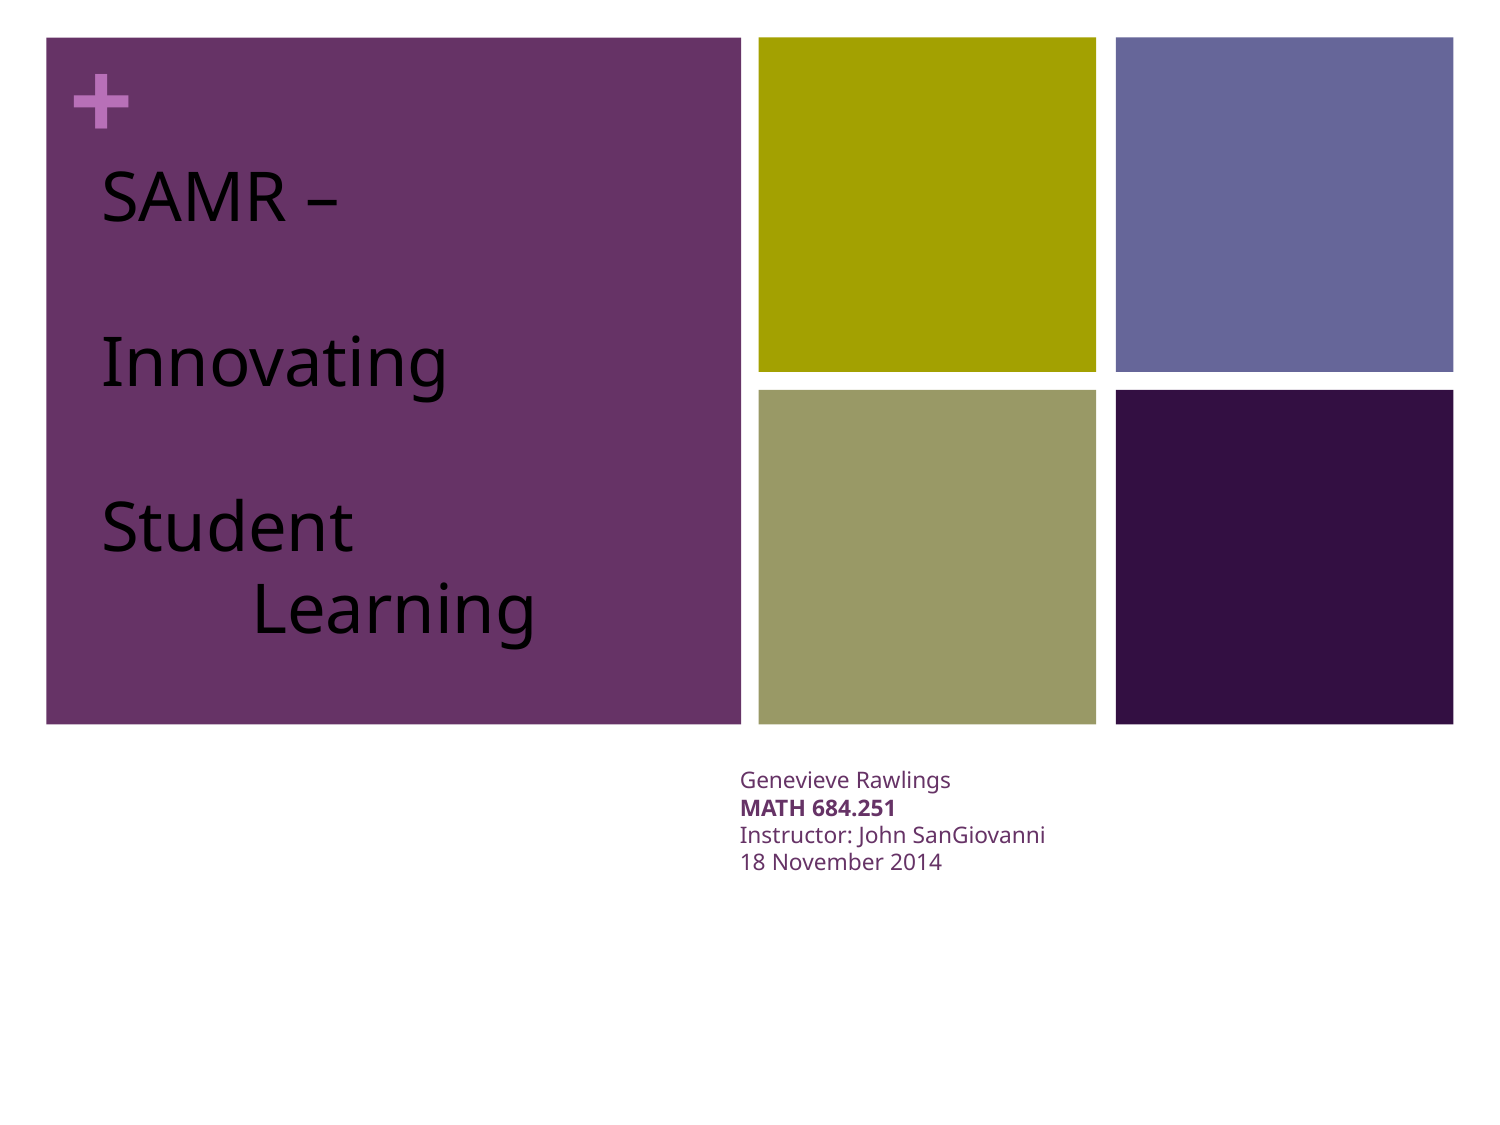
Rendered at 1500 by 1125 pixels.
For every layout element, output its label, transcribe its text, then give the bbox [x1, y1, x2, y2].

text_box SAMR – Innovating Student Learning [86, 145, 725, 655]
title Genevieve Rawlings MATH 684.251 Instructor: John SanGiovanni 18 November 2014 [724, 758, 1500, 912]
